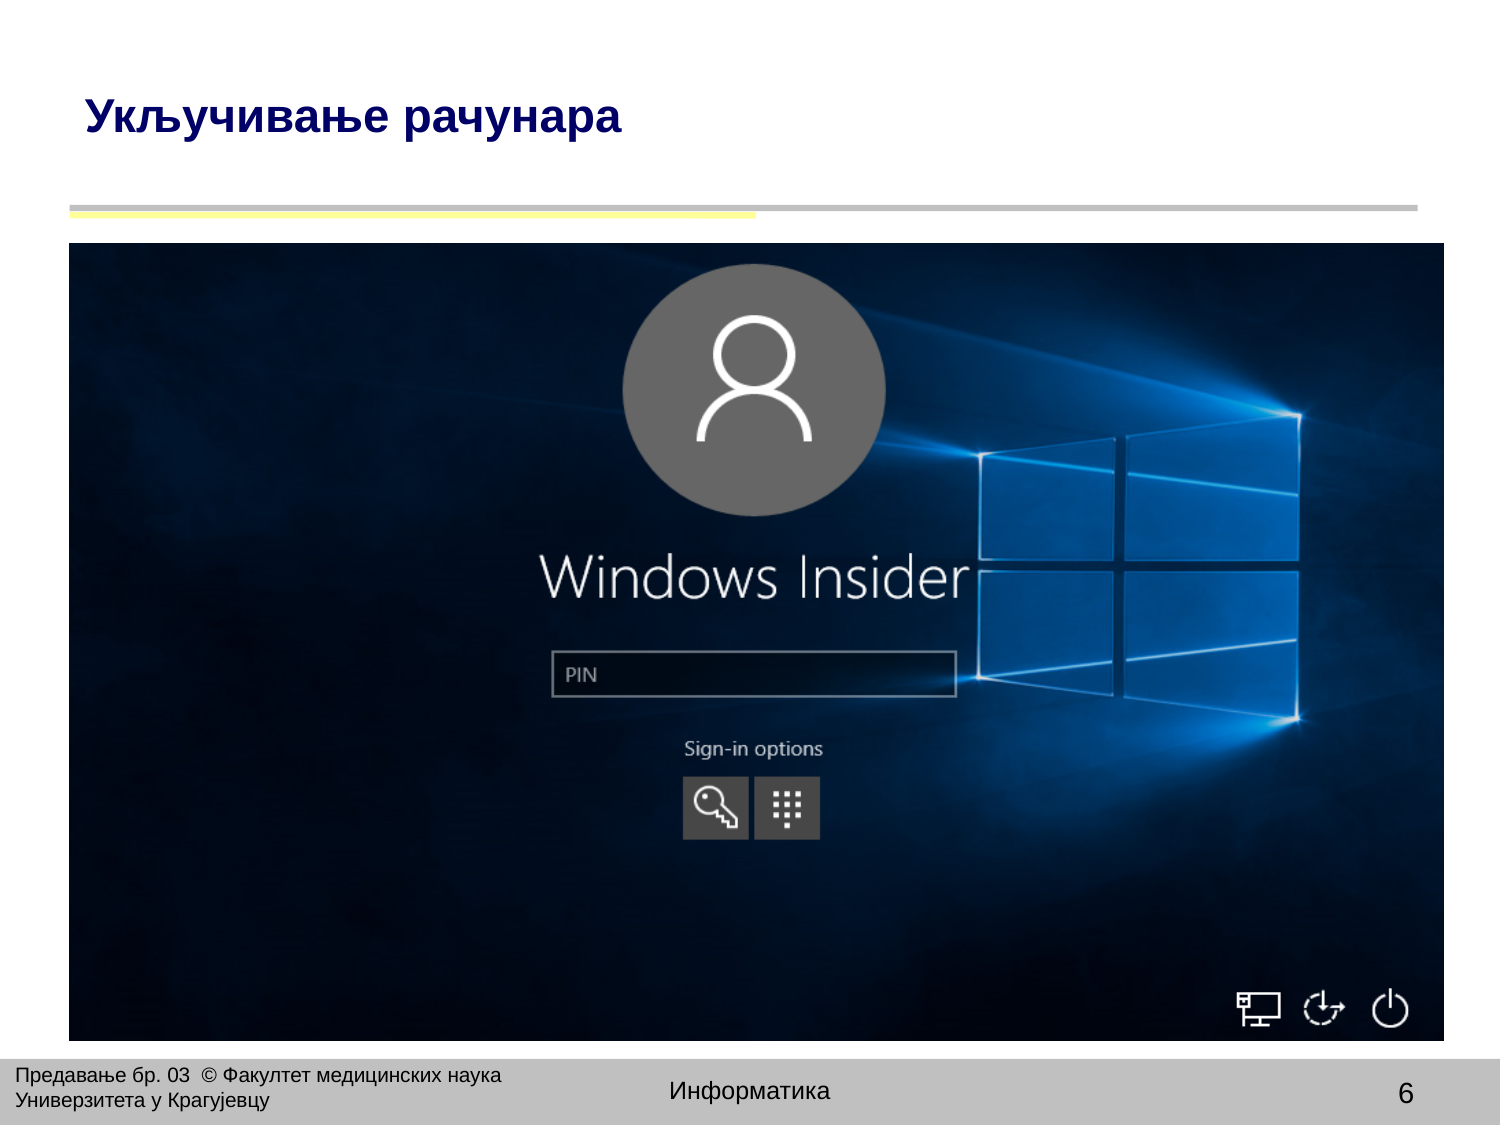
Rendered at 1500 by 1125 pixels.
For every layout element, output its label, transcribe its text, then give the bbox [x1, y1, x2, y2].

slide_number 6 [1079, 1066, 1430, 1125]
picture [69, 243, 1444, 1041]
footer Информатика [512, 1066, 988, 1125]
title Укључивање рачунара [69, 19, 1426, 208]
slide_number Предавање бр. 03 © Факултет медицинских наука Универзитета у Крагујевцу [0, 1053, 614, 1108]
